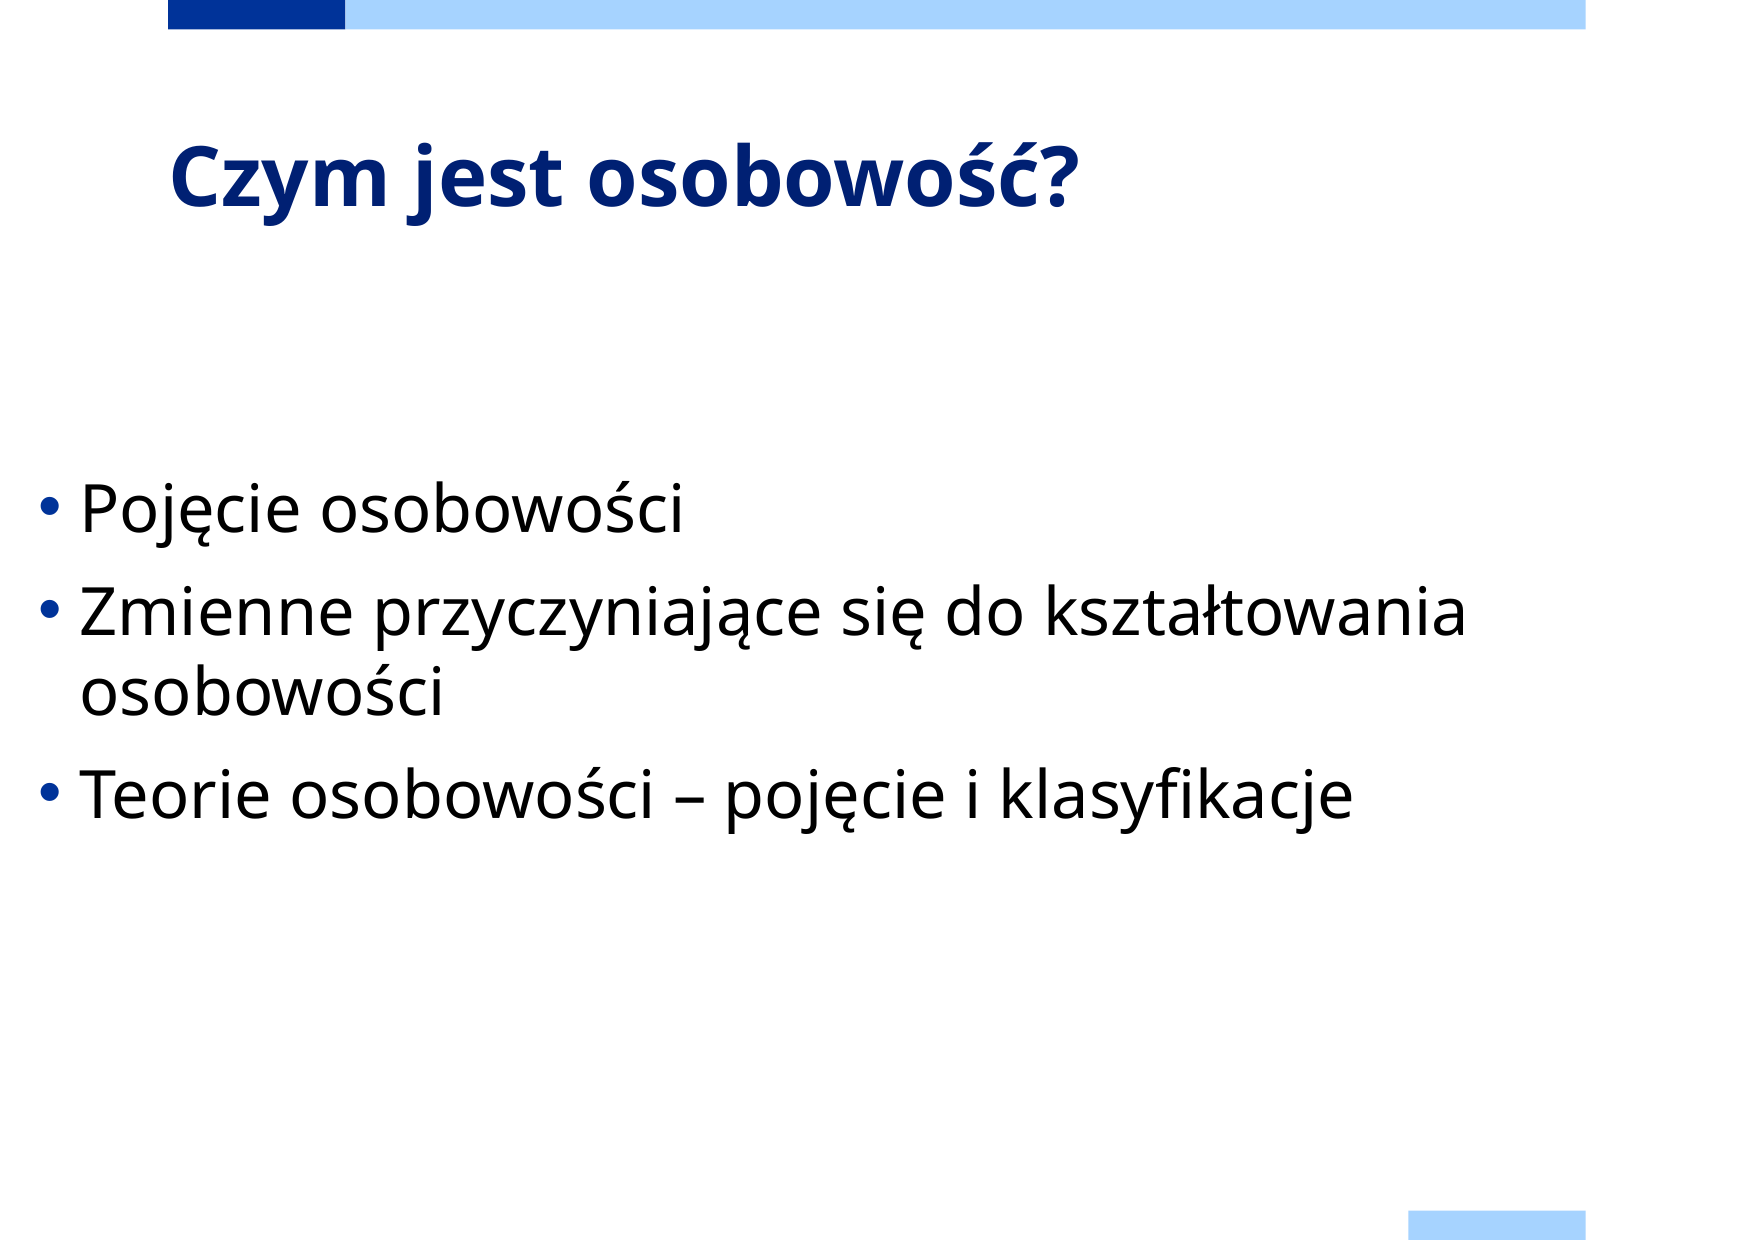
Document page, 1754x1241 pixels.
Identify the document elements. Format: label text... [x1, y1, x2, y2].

title Czym jest osobowość? [168, 147, 1586, 325]
list Pojęcie osobowości Zmienne przyczyniające się do kształtowania osobowości Teorie osobowości – pojęcie i klasyfikacje [38, 392, 1677, 1037]
